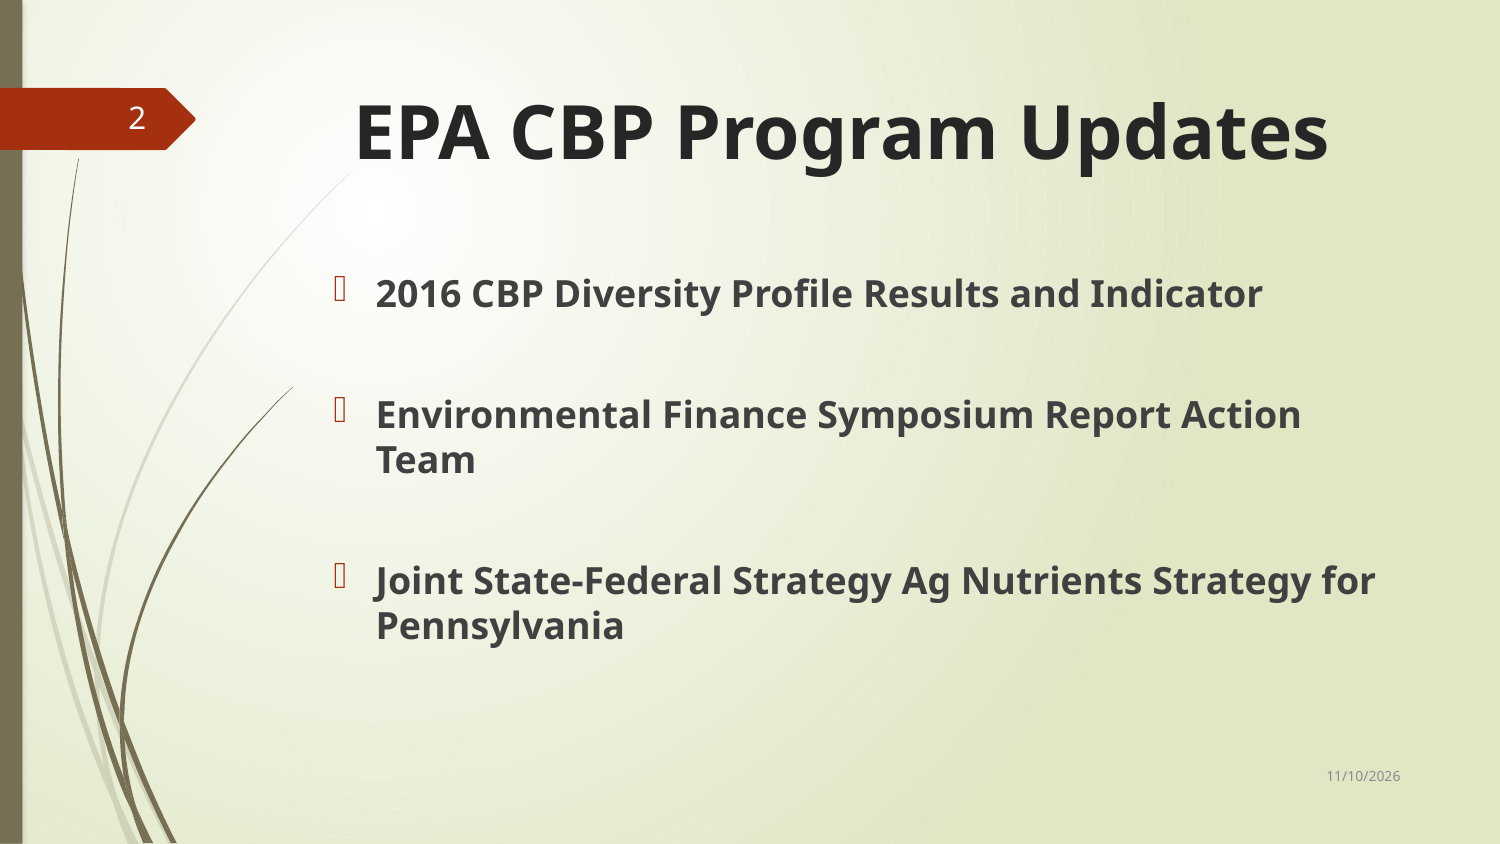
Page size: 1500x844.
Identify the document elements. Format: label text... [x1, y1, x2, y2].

list 2016 CBP Diversity Profile Results and Indicator Environmental Finance Symposium Report Action Team Joint State-Federal Strategy Ag Nutrients Strategy for Pennsylvania [318, 262, 1416, 728]
title EPA CBP Program Updates [319, 76, 1416, 235]
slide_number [1274, 754, 1416, 800]
slide_number 2 [65, 96, 162, 142]
